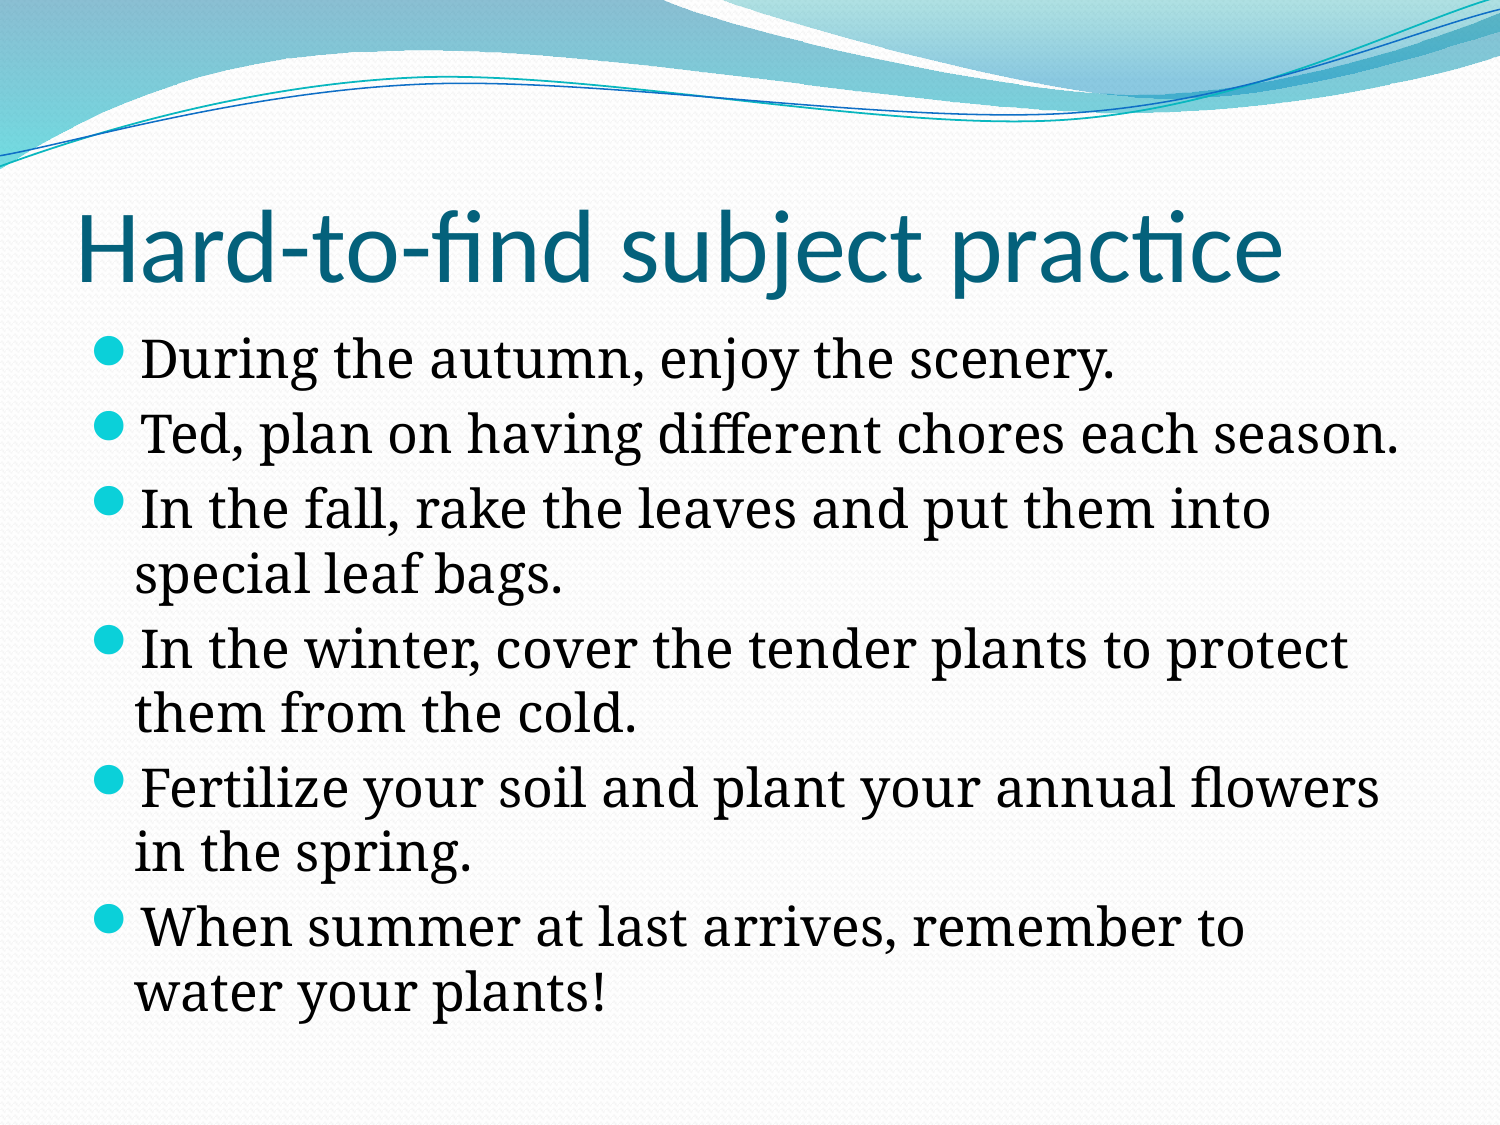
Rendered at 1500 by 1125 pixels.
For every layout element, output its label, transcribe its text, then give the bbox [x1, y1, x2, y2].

list During the autumn, enjoy the scenery. Ted, plan on having different chores each season. In the fall, rake the leaves and put them into special leaf bags. In the winter, cover the tender plants to protect them from the cold. Fertilize your soil and plant your annual flowers in the spring. When summer at last arrives, remember to water your plants! [75, 317, 1425, 1038]
title Hard-to-find subject practice [75, 115, 1425, 303]
